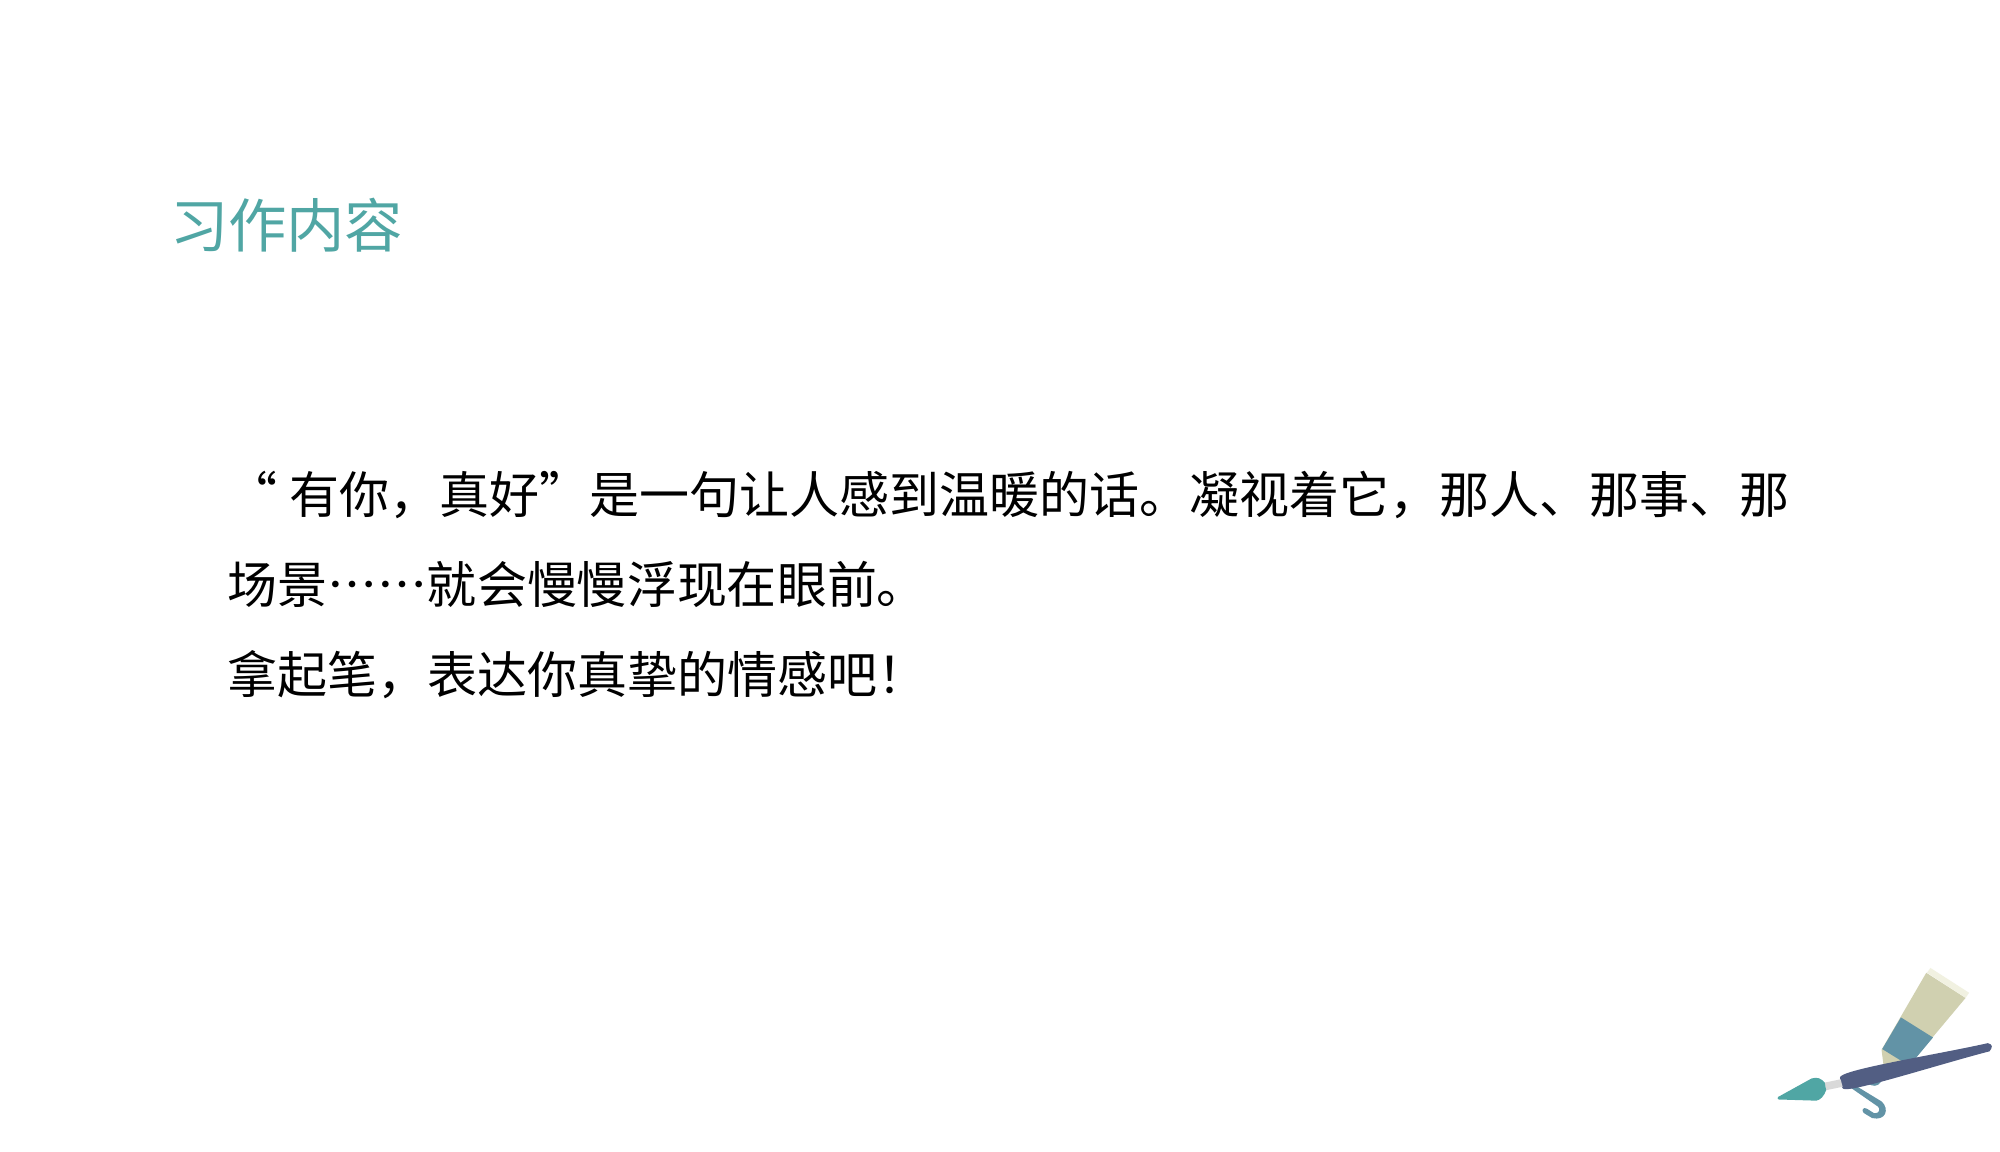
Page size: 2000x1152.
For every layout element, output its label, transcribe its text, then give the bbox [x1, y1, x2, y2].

text_box “有你，真好”是一句让人感到温暖的话。凝视着它，那人、那事、那场景……就会慢慢浮现在眼前。 拿起笔，表达你真挚的情感吧！ [212, 425, 1838, 711]
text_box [1811, 970, 1974, 1152]
text_box 习作内容 [155, 146, 419, 267]
